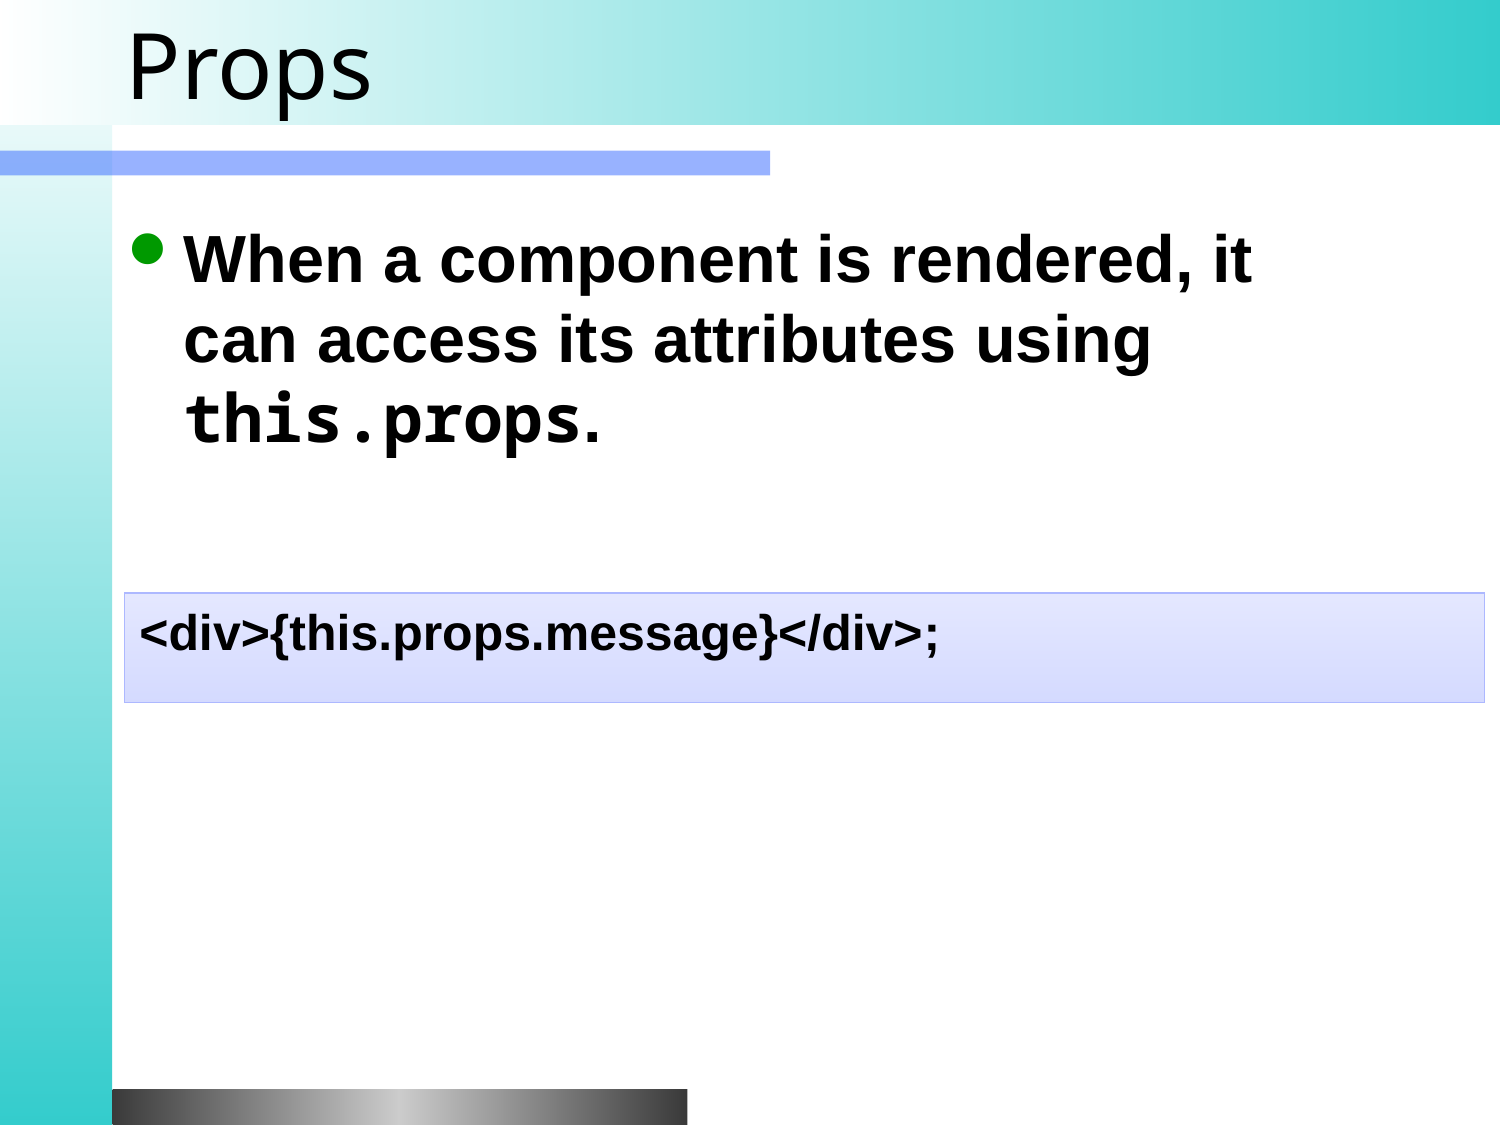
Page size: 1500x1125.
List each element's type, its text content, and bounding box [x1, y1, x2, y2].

title Props [110, 0, 1388, 127]
text_box <div>{this.props.message}</div>; [124, 592, 1485, 703]
list When a component is rendered, it can access its attributes using this.props. [112, 208, 1388, 493]
